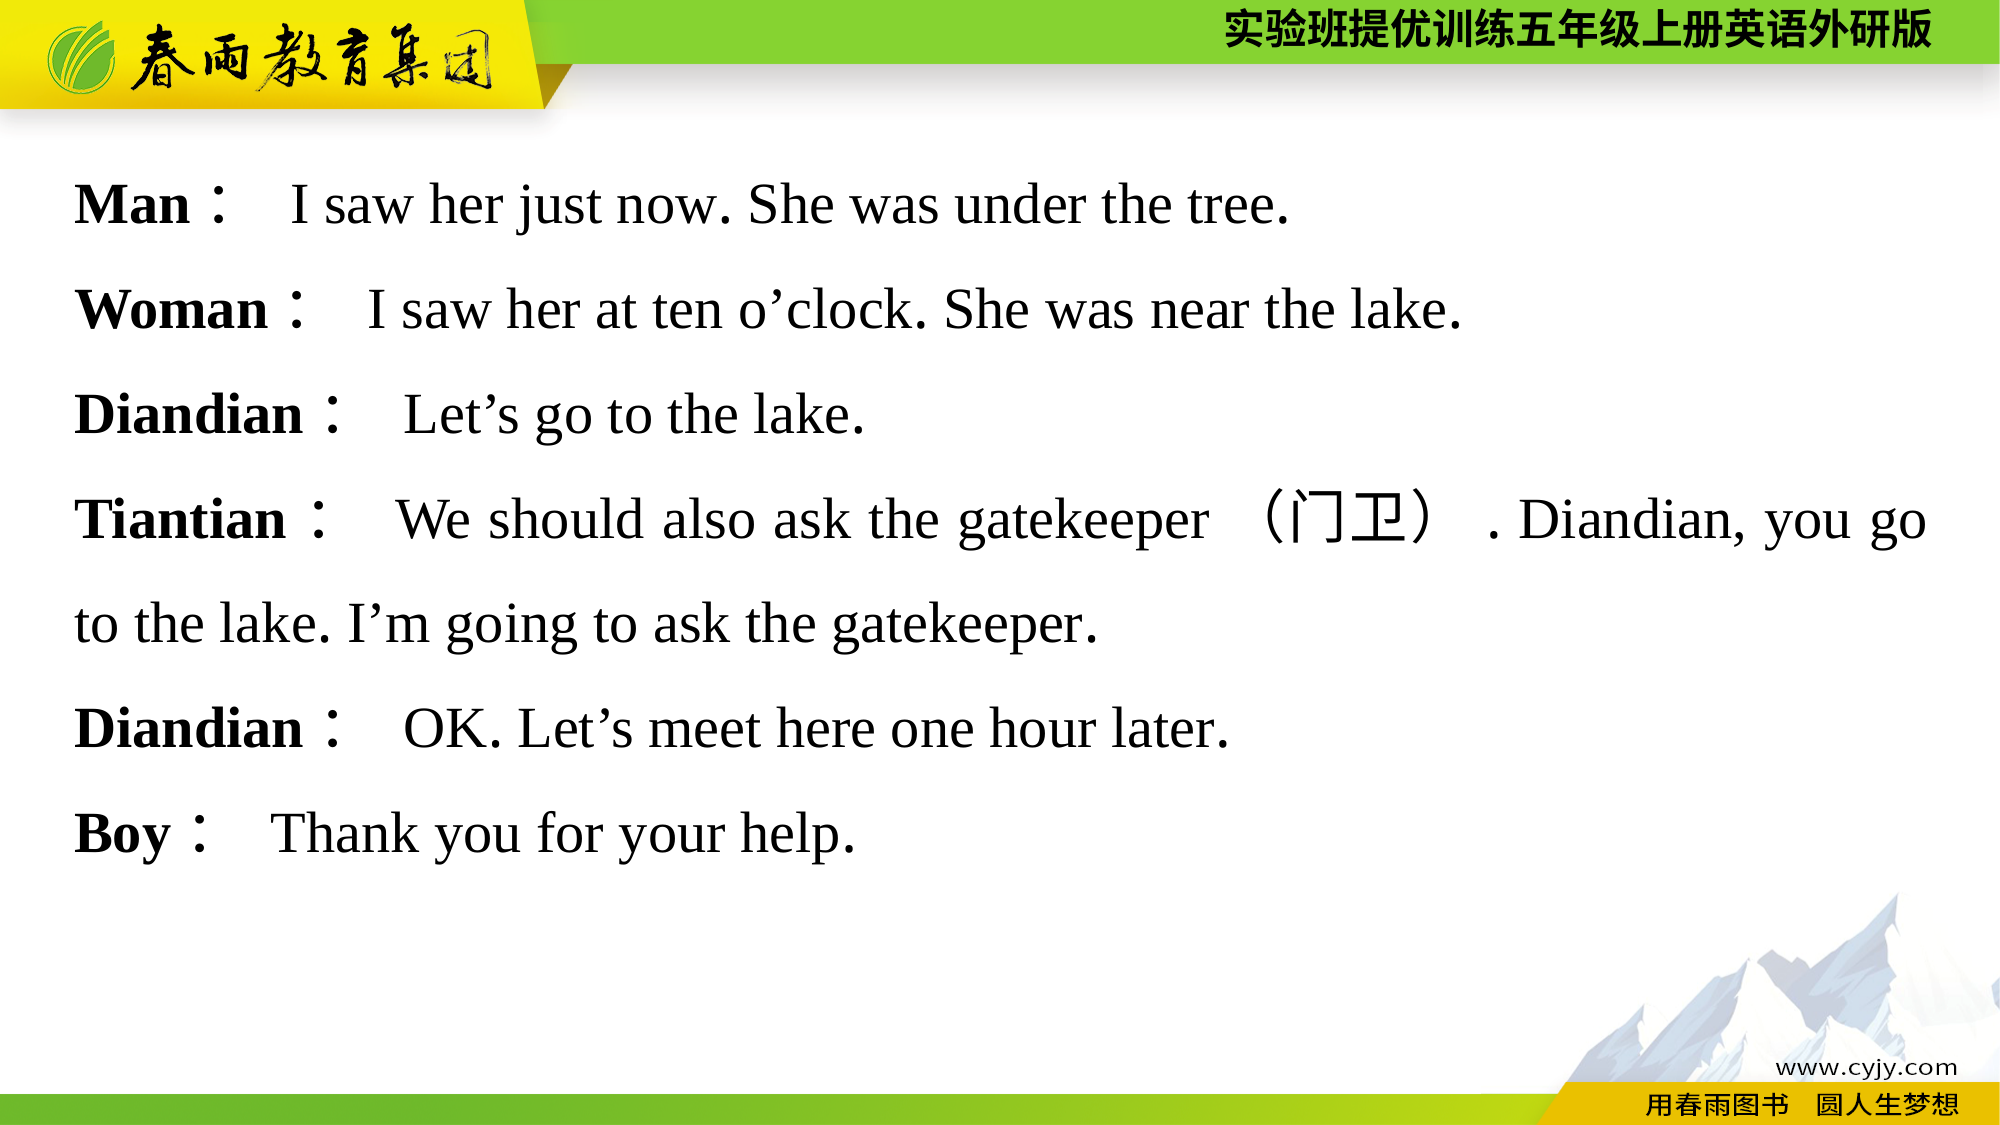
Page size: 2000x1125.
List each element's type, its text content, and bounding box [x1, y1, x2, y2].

list Man： I saw her just now. She was under the tree. Woman： I saw her at ten o’clock. She was near the lake. Diandian： Let’s go to the lake. Tiantian： We should also ask the gatekeeper（门卫）. Diandian, you go to the lake. I’m going to ask the gatekeeper. Diandian： OK. Let’s meet here one hour later. Boy： Thank you for your help. [59, 122, 1944, 867]
picture [0, 0, 2000, 1125]
